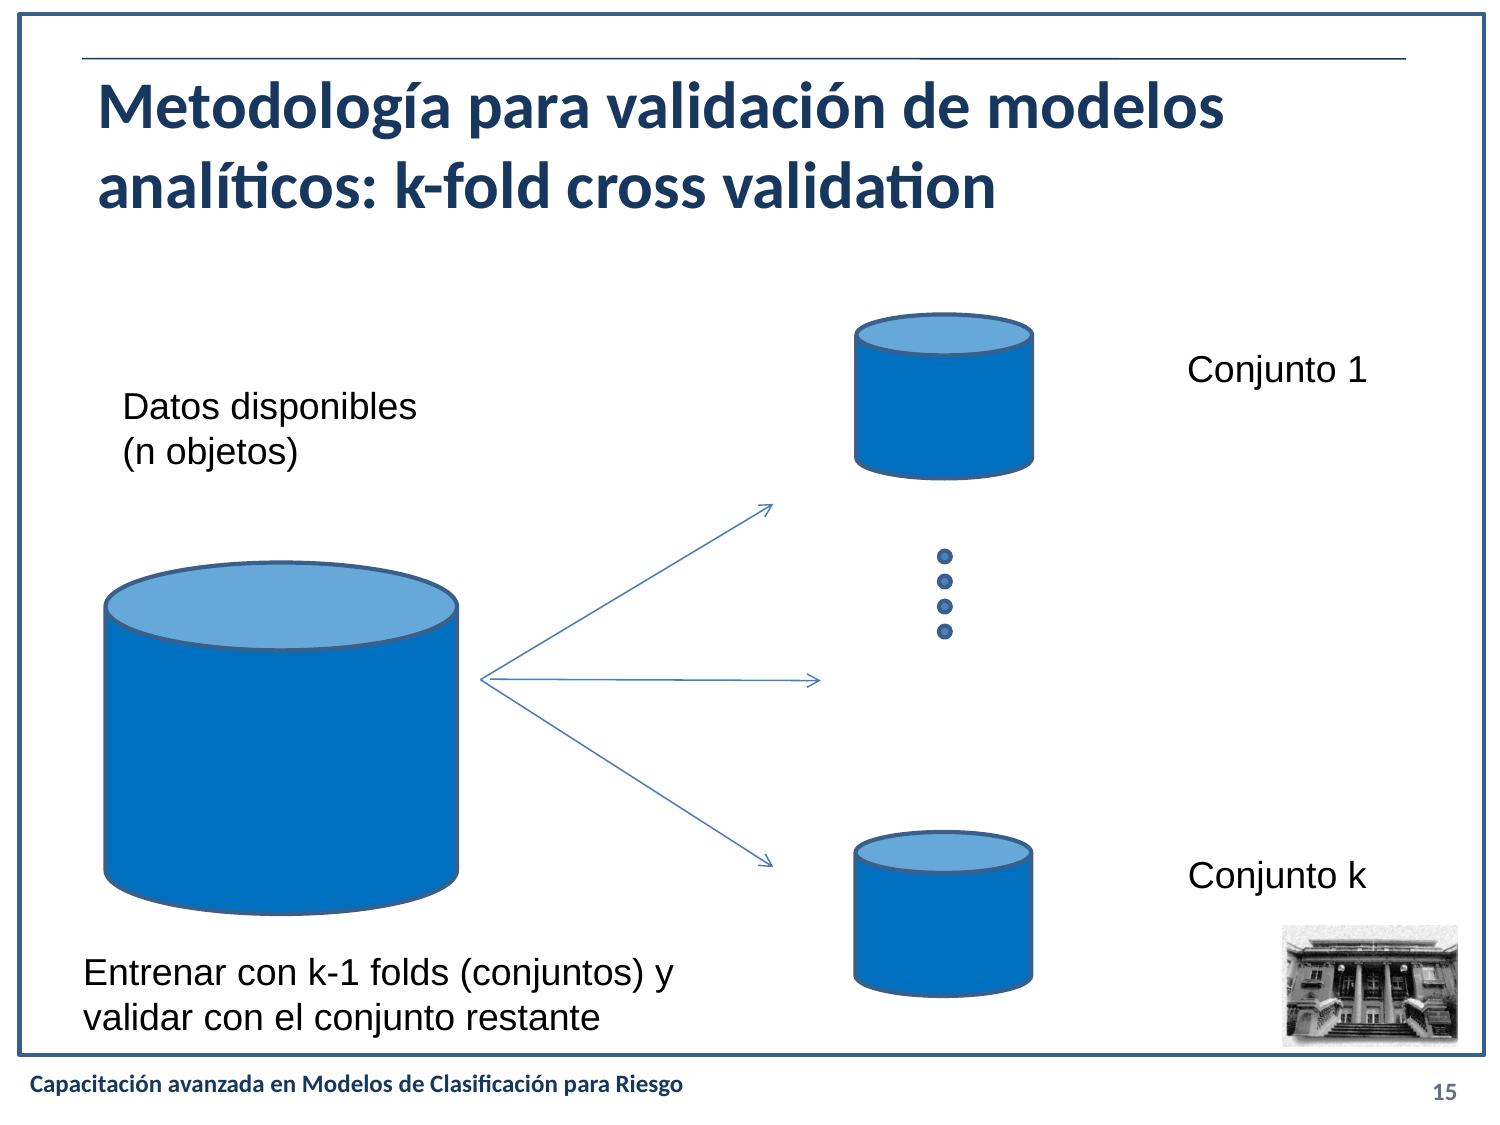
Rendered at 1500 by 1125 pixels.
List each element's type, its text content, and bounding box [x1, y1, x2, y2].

text_box Datos disponibles (n objetos) [107, 374, 433, 480]
text_box Conjunto k [1173, 843, 1382, 903]
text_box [480, 503, 774, 679]
picture [1282, 925, 1458, 1047]
text_box [103, 560, 460, 917]
text_box [936, 573, 953, 590]
text_box [936, 548, 953, 565]
text_box [853, 829, 1034, 999]
title Metodología para validación de modelos analíticos: k-fold cross validation [81, 81, 1414, 202]
text_box [854, 312, 1035, 481]
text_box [480, 679, 774, 868]
text_box Entrenar con k-1 folds (conjuntos) y validar con el conjunto restante [68, 940, 700, 1046]
slide_number 15 [1122, 1060, 1473, 1121]
text_box Conjunto 1 [1172, 338, 1383, 398]
text_box [936, 598, 953, 615]
text_box [936, 623, 953, 640]
